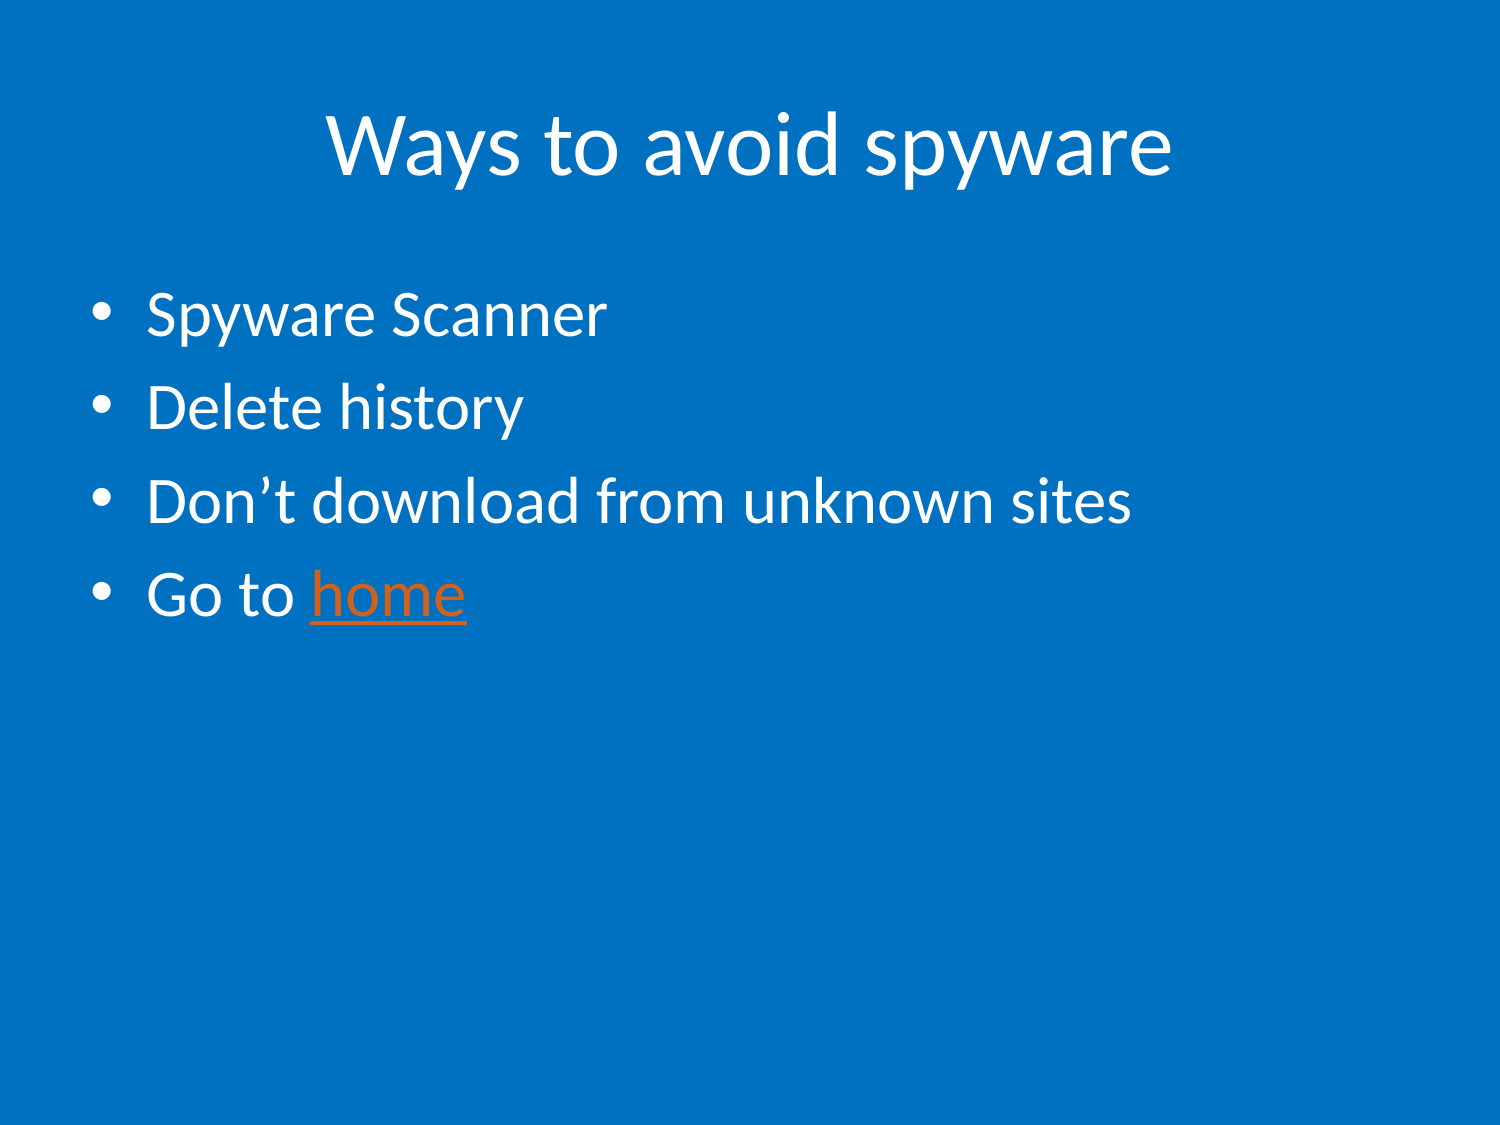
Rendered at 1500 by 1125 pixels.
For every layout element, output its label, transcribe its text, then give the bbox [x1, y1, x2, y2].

list Spyware Scanner Delete history Don’t download from unknown sites Go to home [75, 262, 1425, 1005]
title Ways to avoid spyware [75, 45, 1425, 233]
